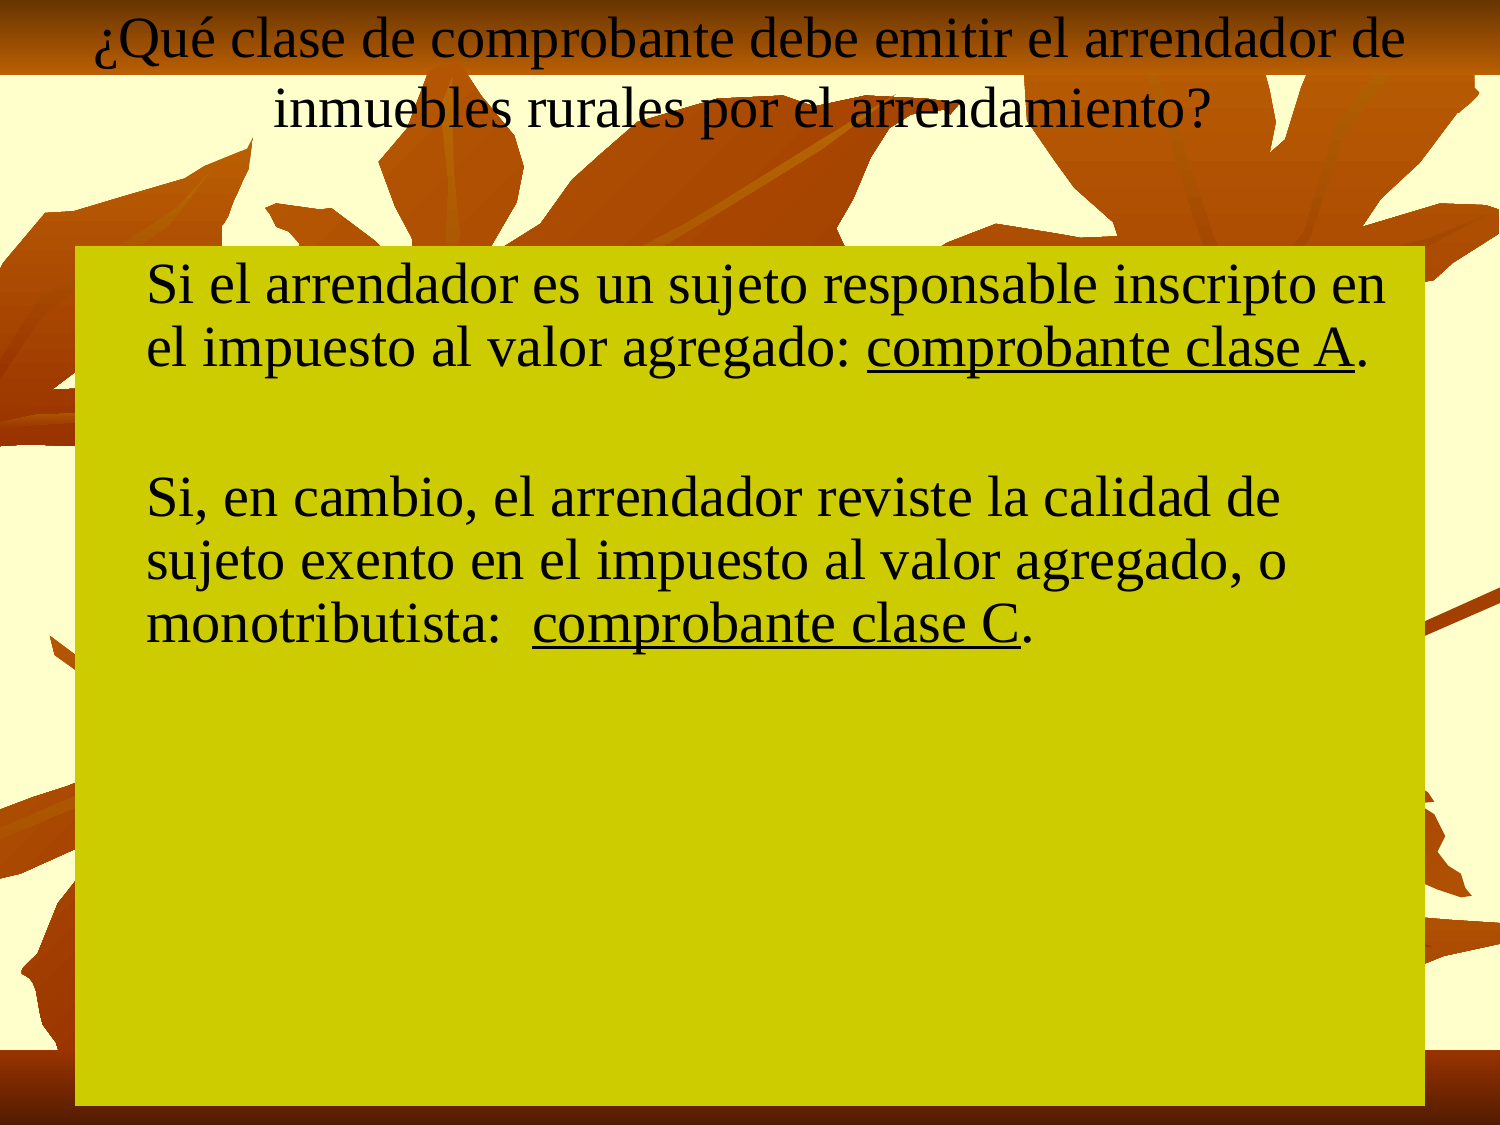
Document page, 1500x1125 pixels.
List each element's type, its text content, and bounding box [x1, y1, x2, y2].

list Si el arrendador es un sujeto responsable inscripto en el impuesto al valor agregado: comprobante clase A. Si, en cambio, el arrendador reviste la calidad de sujeto exento en el impuesto al valor agregado, o monotributista: comprobante clase C. [74, 245, 1426, 1107]
title ¿Qué clase de comprobante debe emitir el arrendador de inmuebles rurales por el arrendamiento? [74, 45, 1426, 234]
